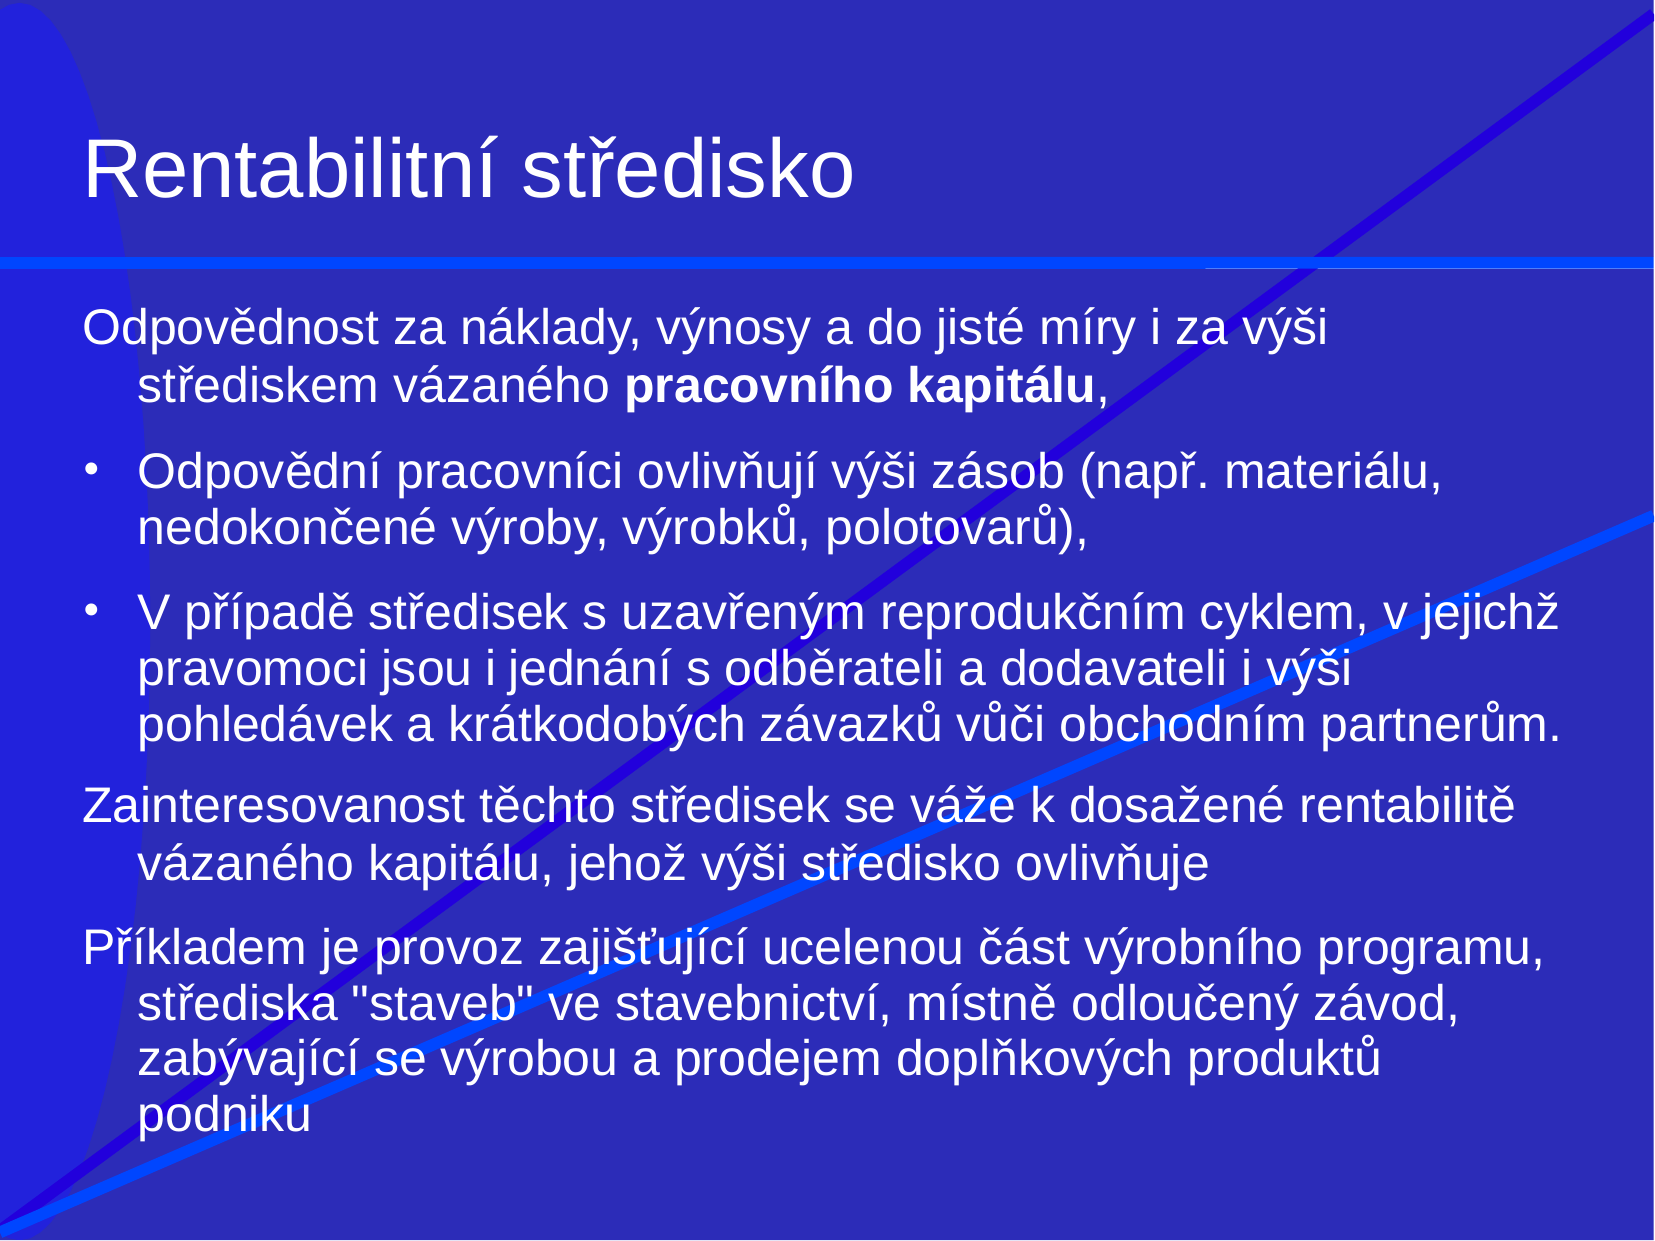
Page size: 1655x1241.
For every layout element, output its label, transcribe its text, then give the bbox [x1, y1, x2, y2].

text_box Odpovědnost za náklady, výnosy a do jisté míry i za výši střediskem vázaného pracovního kapitálu, Odpovědní pracovníci ovlivňují výši zásob (např. materiálu, nedokončené výroby, výrobků, polotovarů), V případě středisek s uzavřeným reprodukčním cyklem, v jejichž pravomoci jsou i jednání s odběrateli a dodavateli i výši pohledávek a krátkodobých závazků vůči obchodním partnerům. Zainteresovanost těchto středisek se váže k dosažené rentabilitě vázaného kapitálu, jehož výši středisko ovlivňuje Příkladem je provoz zajišťující ucelenou část výrobního programu, střediska "staveb" ve stavebnictví, místně odloučený závod, zabývající se výrobou a prodejem doplňkových produktů podniku [80, 296, 1567, 1143]
title Rentabilitní středisko [80, 64, 1574, 321]
